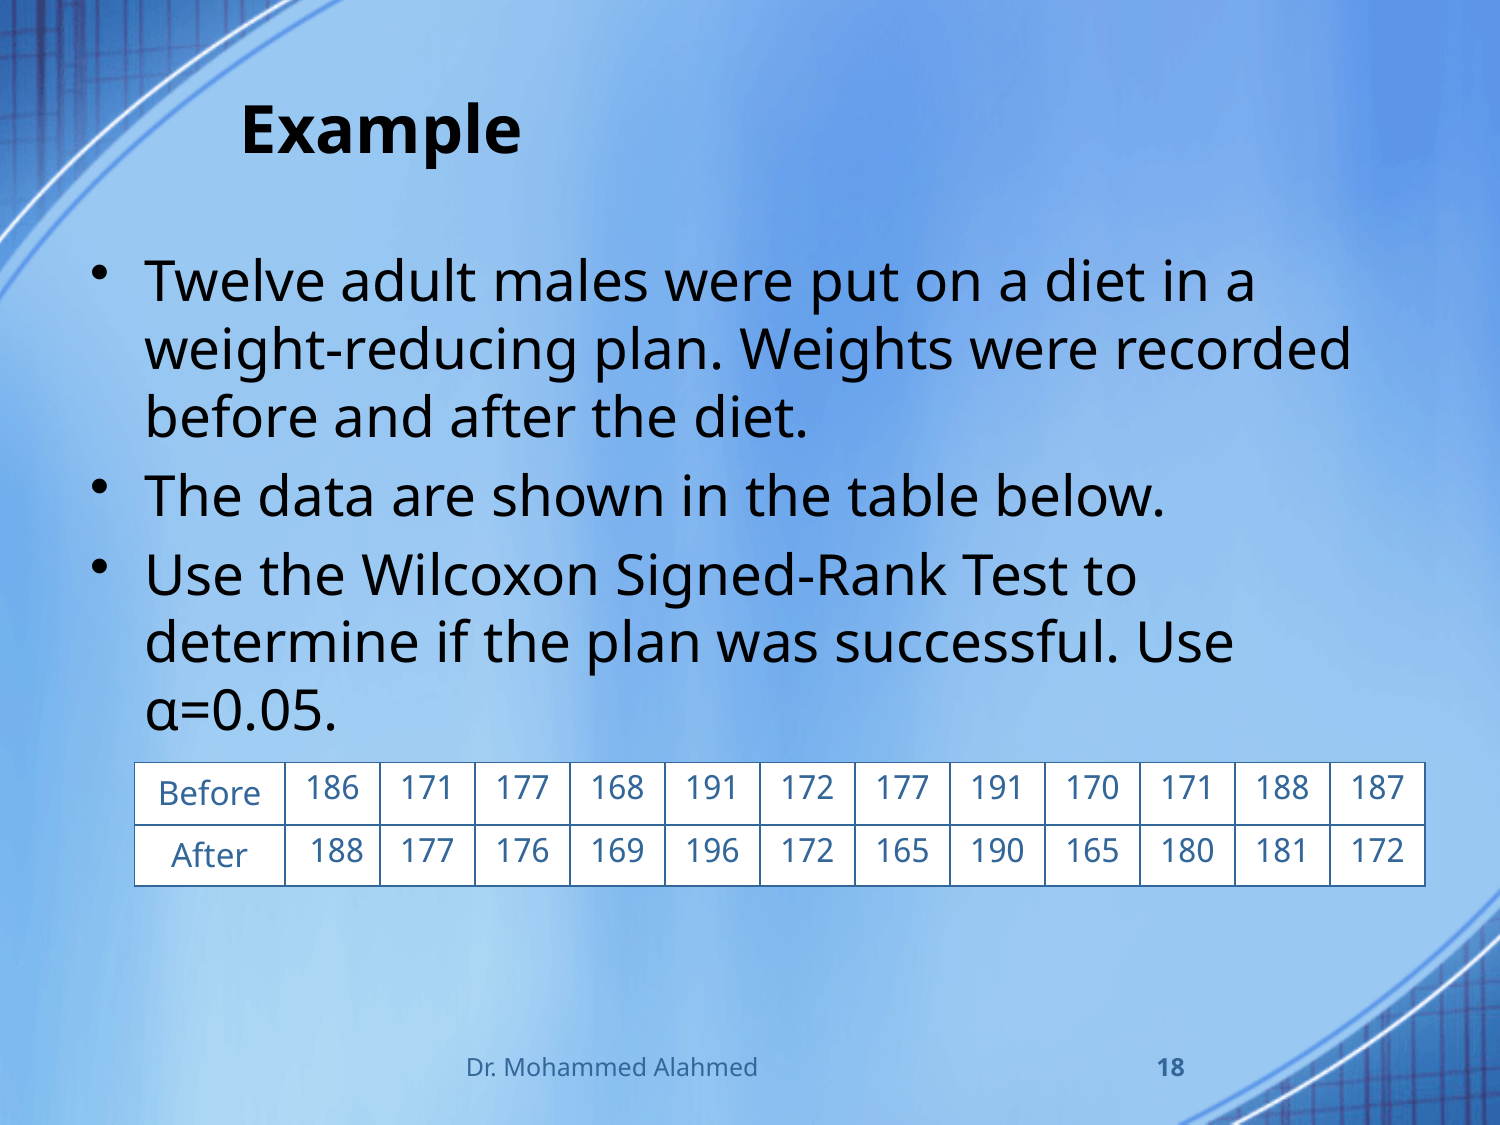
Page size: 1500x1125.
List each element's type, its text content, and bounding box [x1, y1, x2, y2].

list Twelve adult males were put on a diet in a weight-reducing plan. Weights were recorded before and after the diet. The data are shown in the table below. Use the Wilcoxon Signed-Rank Test to determine if the plan was successful. Use α=0.05. [74, 237, 1426, 751]
table_header 170 [1046, 763, 1139, 824]
table_cell 196 [666, 826, 759, 885]
table_header 186 [286, 763, 379, 824]
table_cell After [135, 826, 284, 885]
slide_number 18 [887, 1037, 1201, 1100]
table_cell 177 [381, 826, 474, 885]
title Example [224, 62, 1351, 176]
table_cell 169 [571, 826, 664, 885]
table_cell 176 [476, 826, 569, 885]
table_cell 190 [951, 826, 1044, 885]
table_cell 172 [1331, 826, 1424, 885]
table_header 177 [856, 763, 949, 824]
table_header 191 [951, 763, 1044, 824]
table_header 172 [761, 763, 854, 824]
table_cell 165 [1046, 826, 1139, 885]
table_header 191 [666, 763, 759, 824]
table_header 168 [571, 763, 664, 824]
table_header 171 [1141, 763, 1234, 824]
table_cell 181 [1236, 826, 1329, 885]
table_cell 180 [1141, 826, 1234, 885]
table_header 187 [1331, 763, 1424, 824]
table_header 177 [476, 763, 569, 824]
footer Dr. Mohammed Alahmed [374, 1037, 851, 1100]
table_header 171 [381, 763, 474, 824]
picture [0, 0, 1500, 1125]
table_cell 188 [286, 826, 379, 885]
table_header 188 [1236, 763, 1329, 824]
table_header Before [135, 763, 284, 824]
table_cell 172 [761, 826, 854, 885]
table_cell 165 [856, 826, 949, 885]
